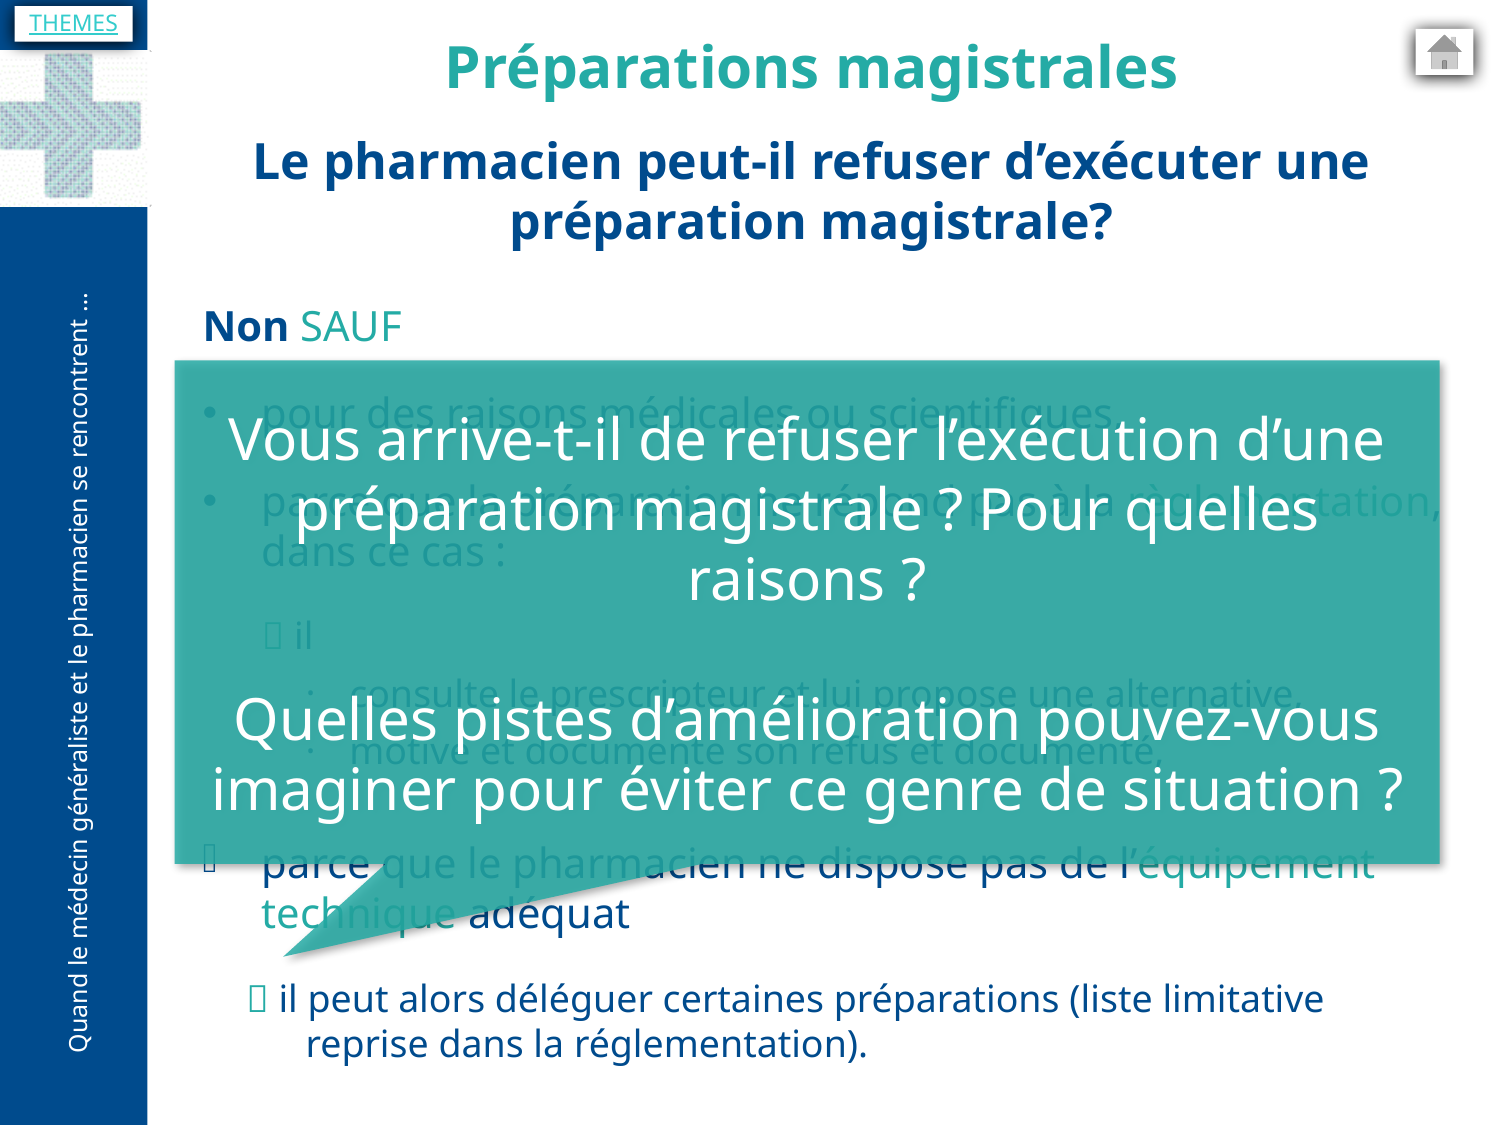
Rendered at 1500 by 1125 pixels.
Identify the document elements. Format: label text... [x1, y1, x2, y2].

picture [0, 50, 152, 207]
text_box Le pharmacien peut-il refuser d’exécuter une préparation magistrale? [163, 122, 1460, 257]
text_box [1415, 28, 1474, 76]
list Préparations magistrales [163, 30, 1460, 122]
text_box Vous arrive-t-il de refuser l’exécution d’une préparation magistrale ? Pour quelles raisons ? Quelles pistes d’amélioration pouvez-vous imaginer pour éviter ce genre de situation ? [173, 359, 1441, 958]
list Non SAUF pour des raisons médicales ou scientifiques, parce que la préparation ne répond pas à la règlementation, dans ce cas :  il consulte le prescripteur et lui propose une alternative, motive et documente son refus et documenté, parce que le pharmacien ne dispose pas de l’équipement technique adéquat  il peut alors déléguer certaines préparations (liste limitative reprise dans la réglementation). [187, 292, 1460, 1125]
text_box THEMES [14, 5, 134, 42]
